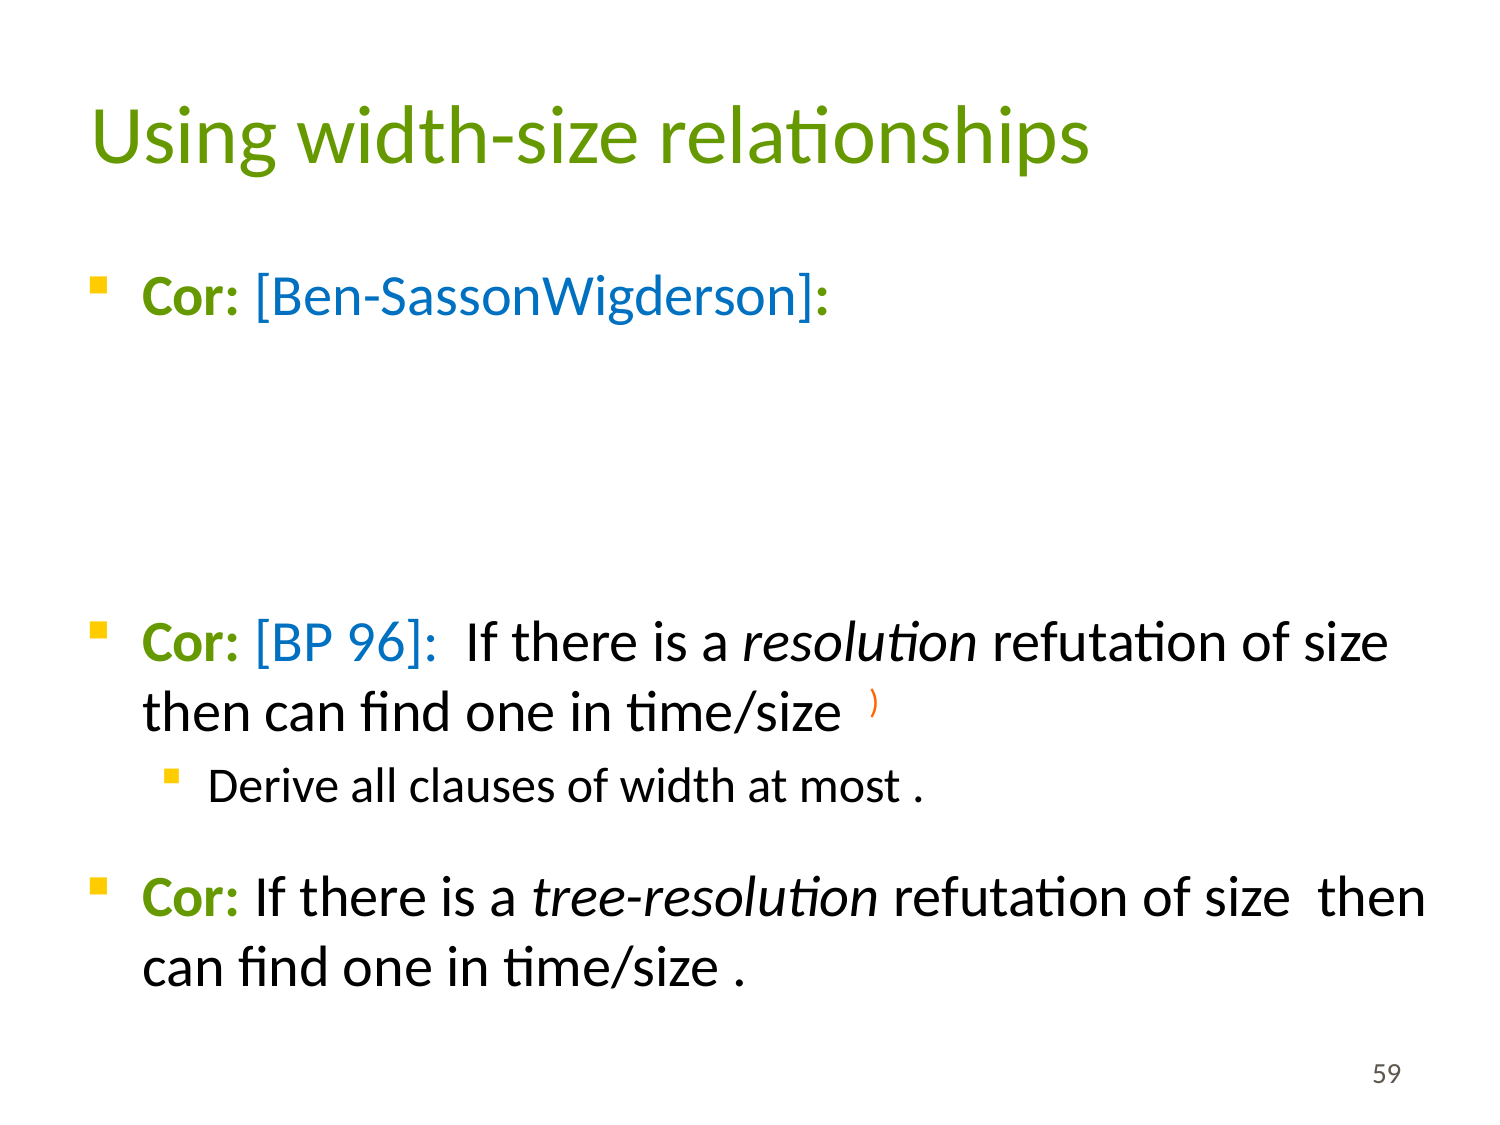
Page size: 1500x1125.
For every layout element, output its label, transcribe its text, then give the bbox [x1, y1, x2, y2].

title Using width-size relationships [75, 37, 1350, 188]
slide_number 59 [1104, 1037, 1417, 1097]
